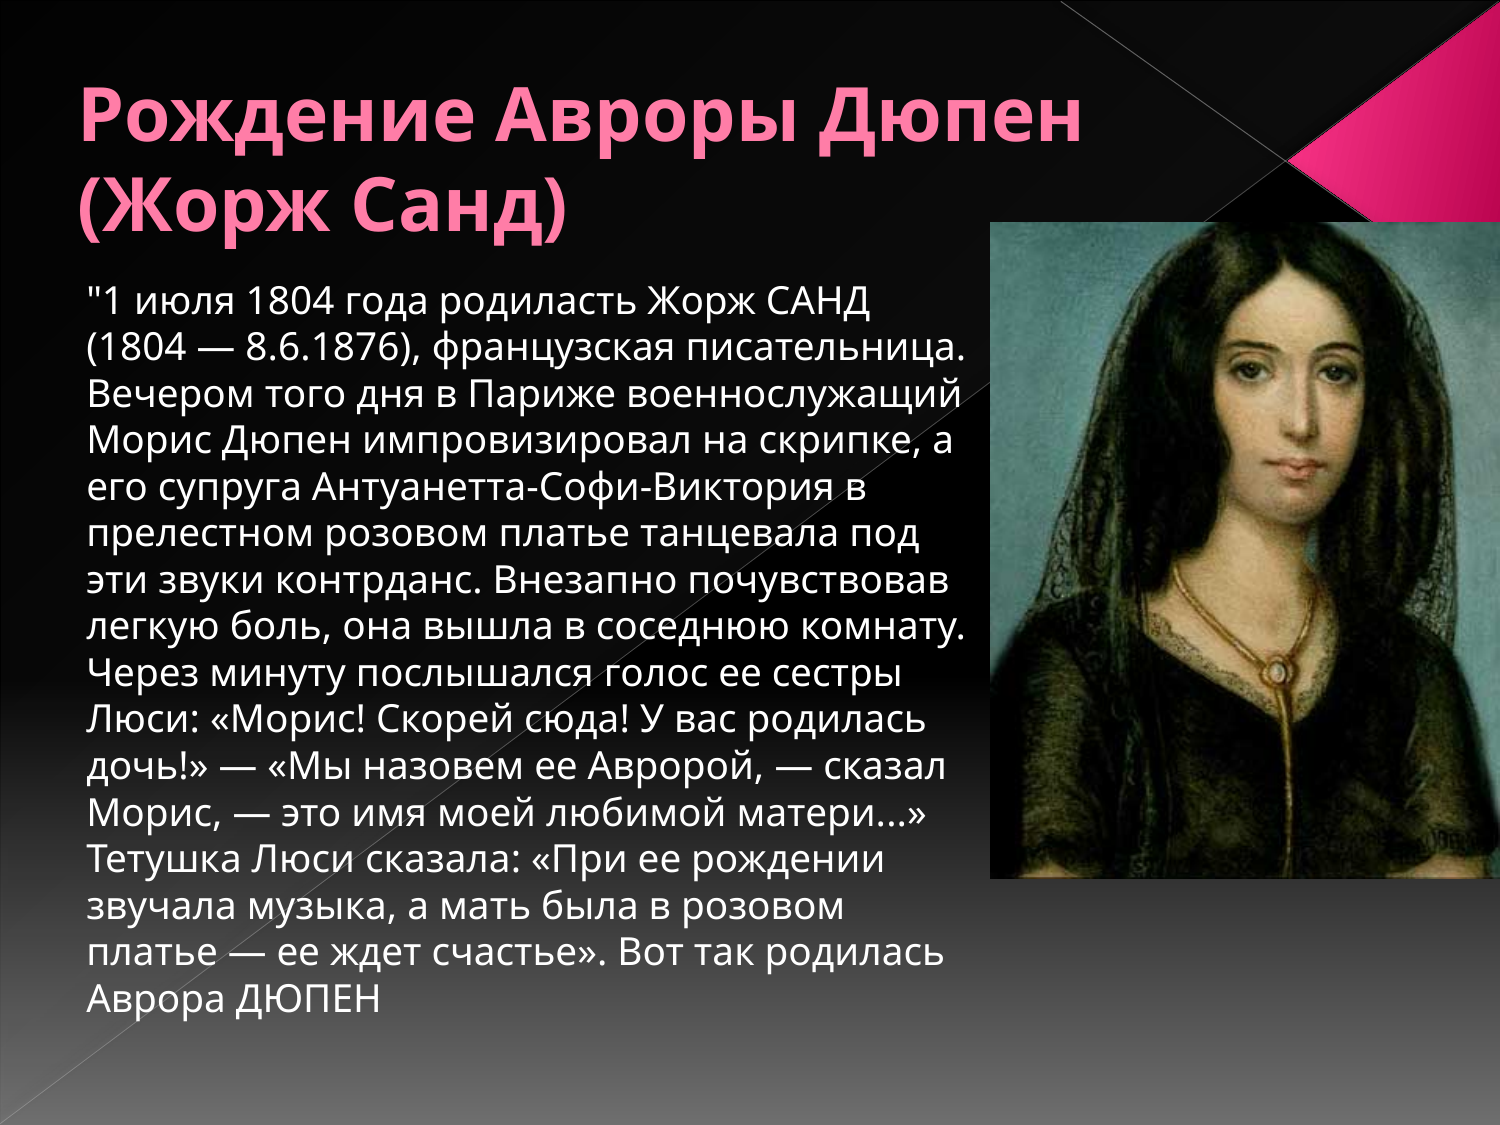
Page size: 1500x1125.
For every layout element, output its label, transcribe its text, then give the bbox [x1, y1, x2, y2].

picture [990, 222, 1500, 880]
title Рождение Авроры Дюпен (Жорж Санд) [62, 44, 1250, 267]
list "1 июля 1804 года родиласть Жорж САНД (1804 — 8.6.1876), французская писательница. Вечером того дня в Париже военнослужащий Морис Дюпен импровизировал на скрипке, а его супруга Антуанетта-Софи-Виктория в прелестном розовом платье танцевала под эти звуки контрданс. Внезапно почувствовав легкую боль, она вышла в соседнюю комнату. Через минуту послышался голос ее сестры Люси: «Морис! Скорей сюда! У вас родилась дочь!» — «Мы назовем ее Авророй, — сказал Морис, — это имя моей любимой матери...» Тетушка Люси сказала: «При ее рождении звучала музыка, а мать была в розовом платье — ее ждет счастье». Вот так родилась Аврора ДЮПЕН [62, 267, 985, 1067]
